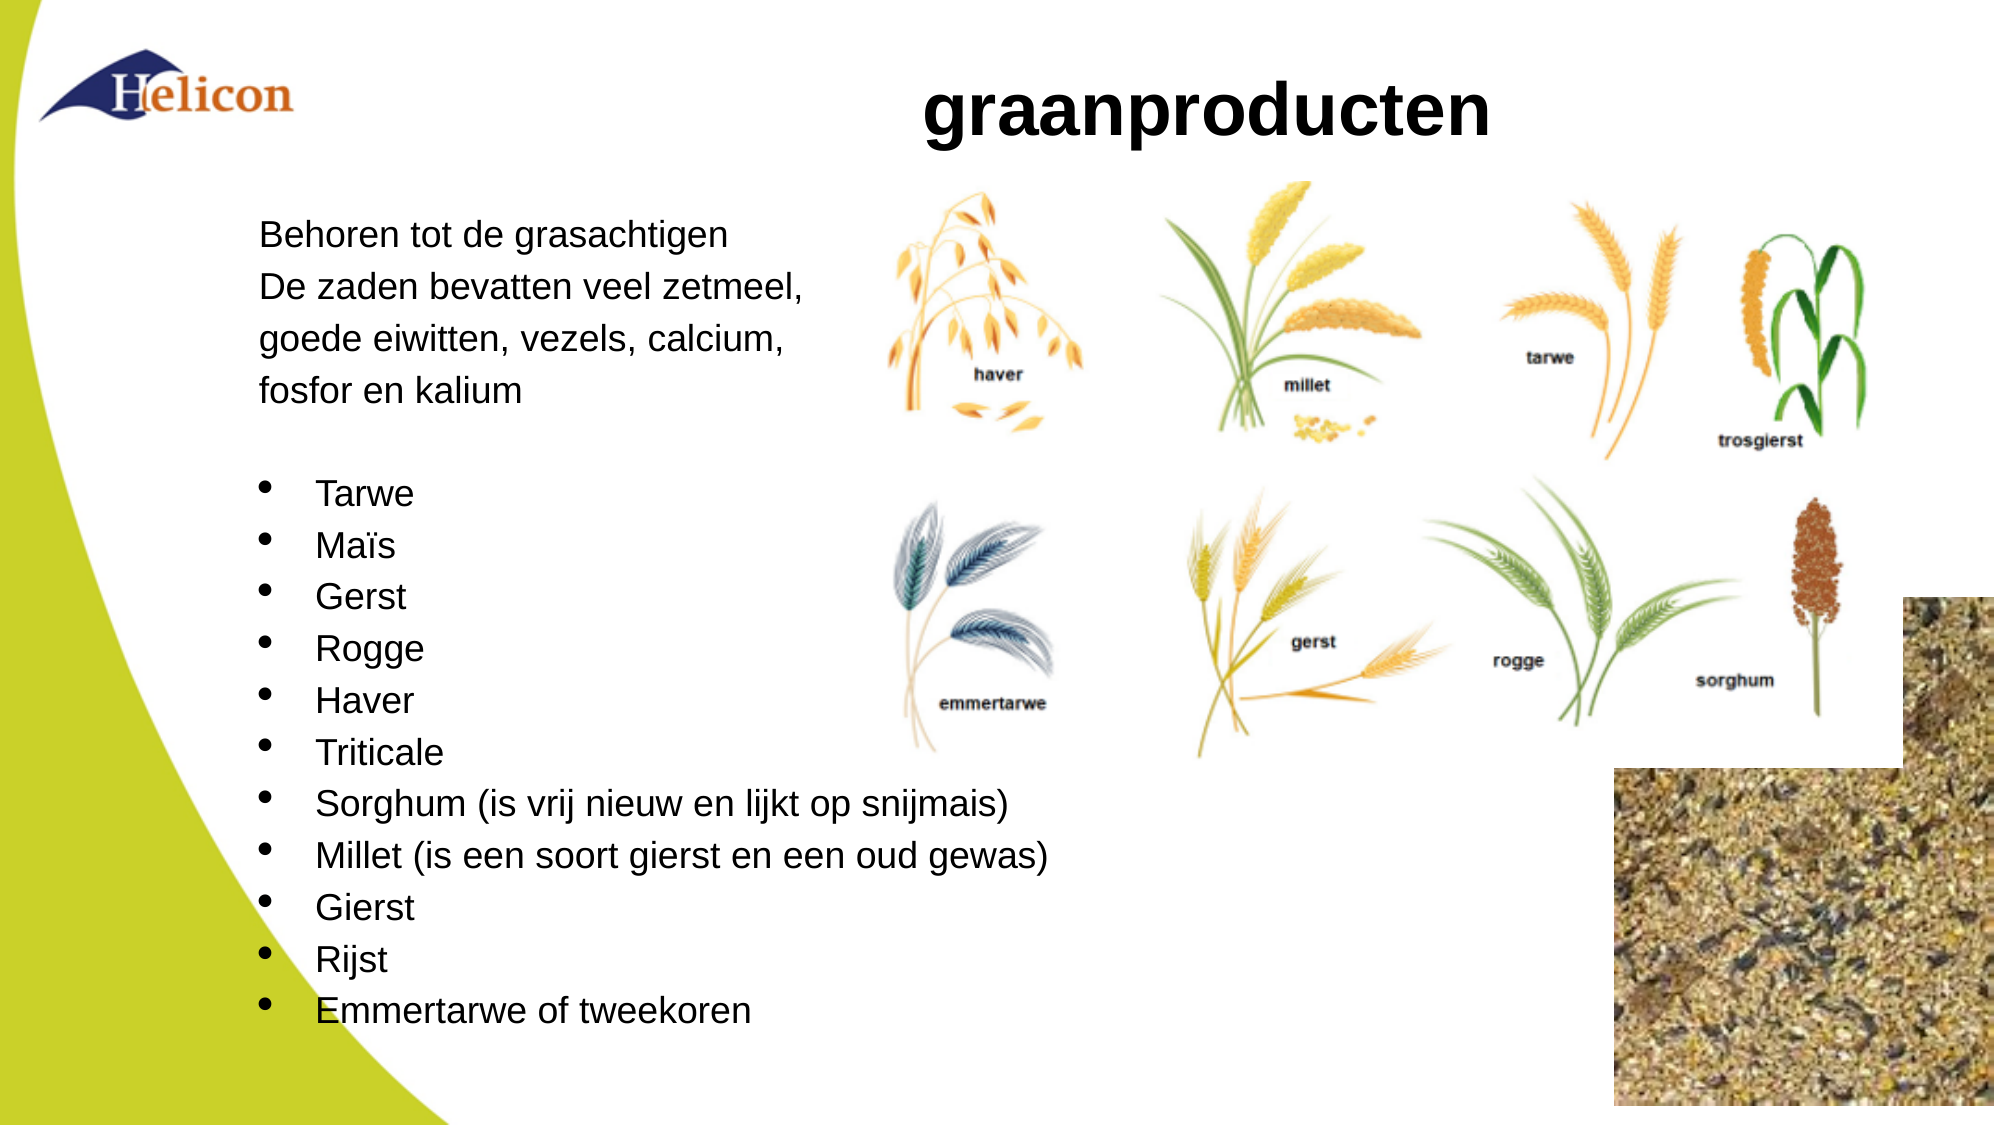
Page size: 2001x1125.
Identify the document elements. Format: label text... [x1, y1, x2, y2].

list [1613, 597, 1995, 1107]
title graanproducten [503, 52, 1508, 159]
picture [0, 0, 1903, 1125]
text_box Behoren tot de grasachtigen De zaden bevatten veel zetmeel, goede eiwitten, vezels, calcium, fosfor en kalium Tarwe Maïs Gerst Rogge Haver Triticale Sorghum (is vrij nieuw en lijkt op snijmais) Millet (is een soort gierst en een oud gewas) Gierst Rijst Emmertarwe of tweekoren [243, 196, 1500, 1039]
